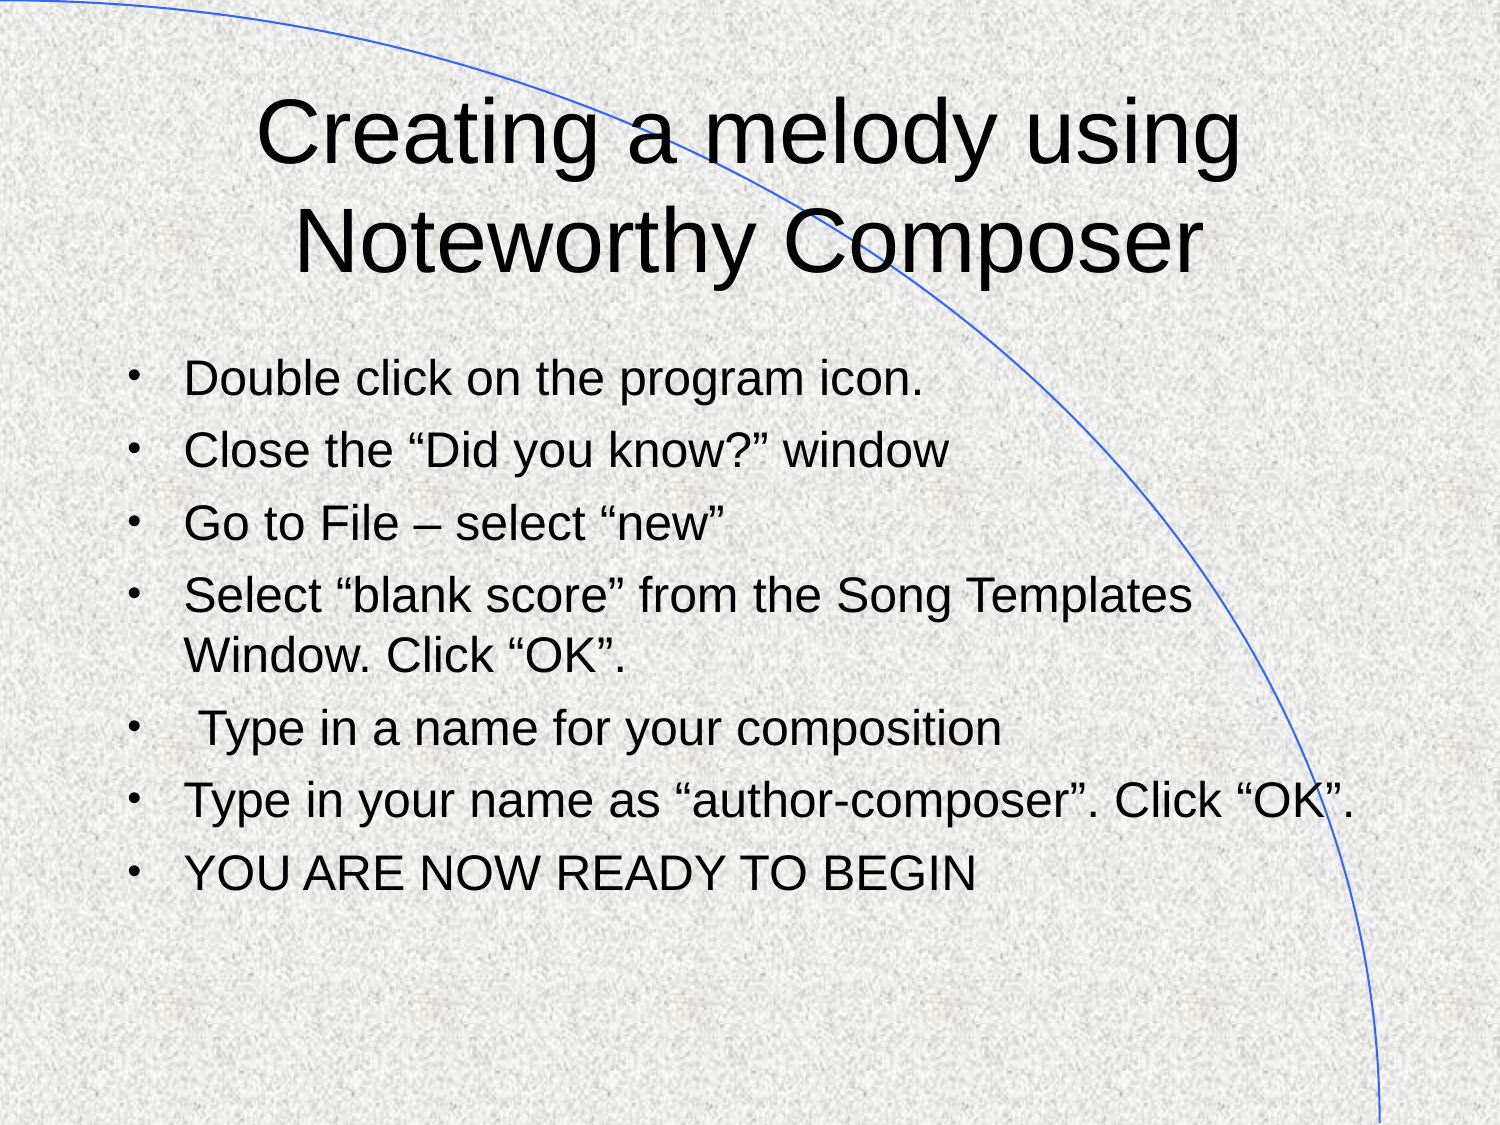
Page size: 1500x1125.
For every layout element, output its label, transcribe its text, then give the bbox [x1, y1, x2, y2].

title Creating a melody using Noteworthy Composer [49, 63, 1451, 300]
picture [0, 0, 1500, 1125]
list Double click on the program icon. Close the “Did you know?” window Go to File – select “new” Select “blank score” from the Song Templates Window. Click “OK”. Type in a name for your composition Type in your name as “author-composer”. Click “OK”. YOU ARE NOW READY TO BEGIN [112, 337, 1388, 1013]
